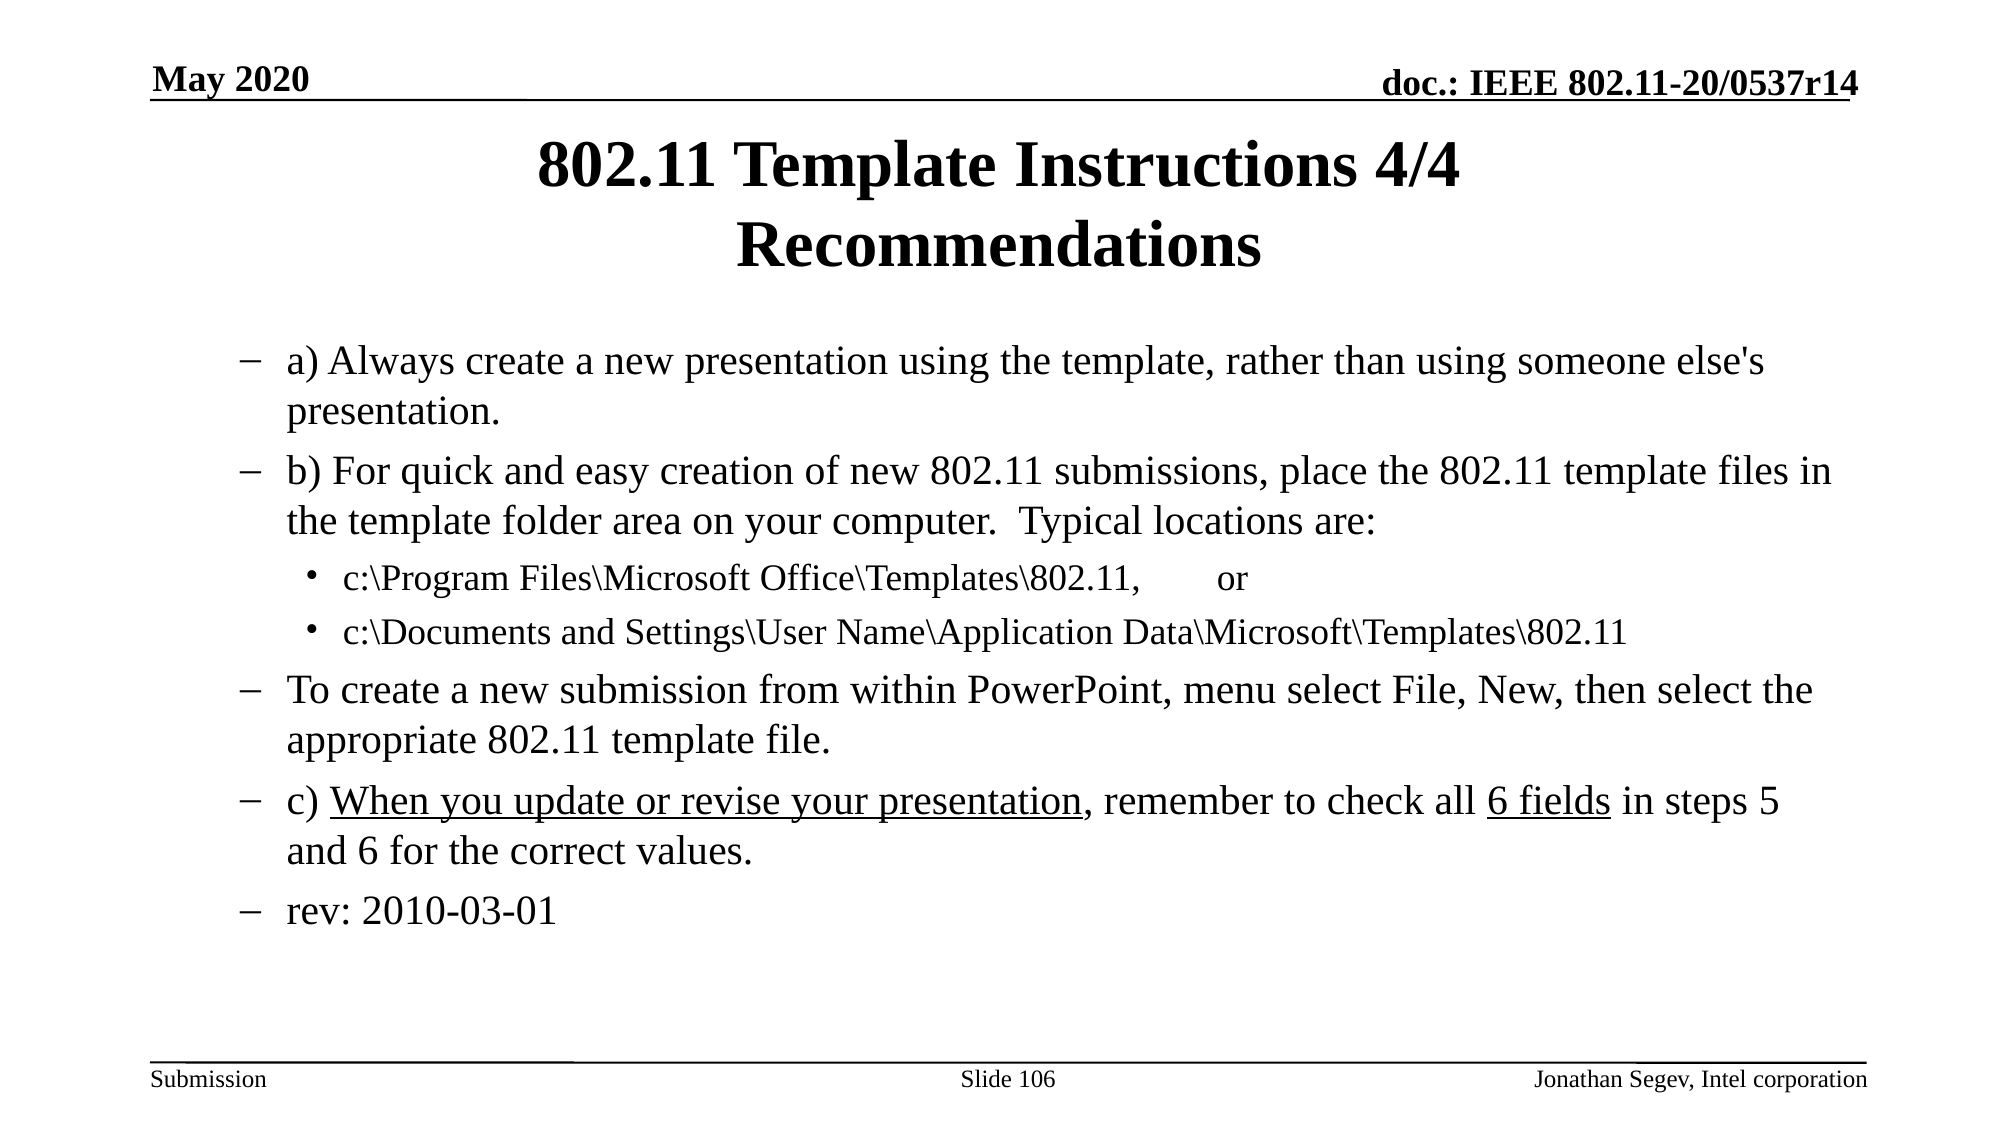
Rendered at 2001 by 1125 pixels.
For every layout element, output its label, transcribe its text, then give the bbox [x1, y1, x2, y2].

title 802.11 Template Instructions 4/4 Recommendations [149, 112, 1850, 288]
slide_number Slide 106 [950, 1061, 1067, 1123]
list a) Always create a new presentation using the template, rather than using someone else's presentation. b) For quick and easy creation of new 802.11 submissions, place the 802.11 template files in the template folder area on your computer. Typical locations are: c:\Program Files\Microsoft Office\Templates\802.11, or c:\Documents and Settings\User Name\Application Data\Microsoft\Templates\802.11 To create a new submission from within PowerPoint, menu select File, New, then select the appropriate 802.11 template file. c) When you update or revise your presentation, remember to check all 6 fields in steps 5 and 6 for the correct values. rev: 2010-03-01 [149, 324, 1850, 1000]
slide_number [152, 54, 563, 100]
footer Jonathan Segev, Intel corporation [1171, 1061, 1869, 1093]
